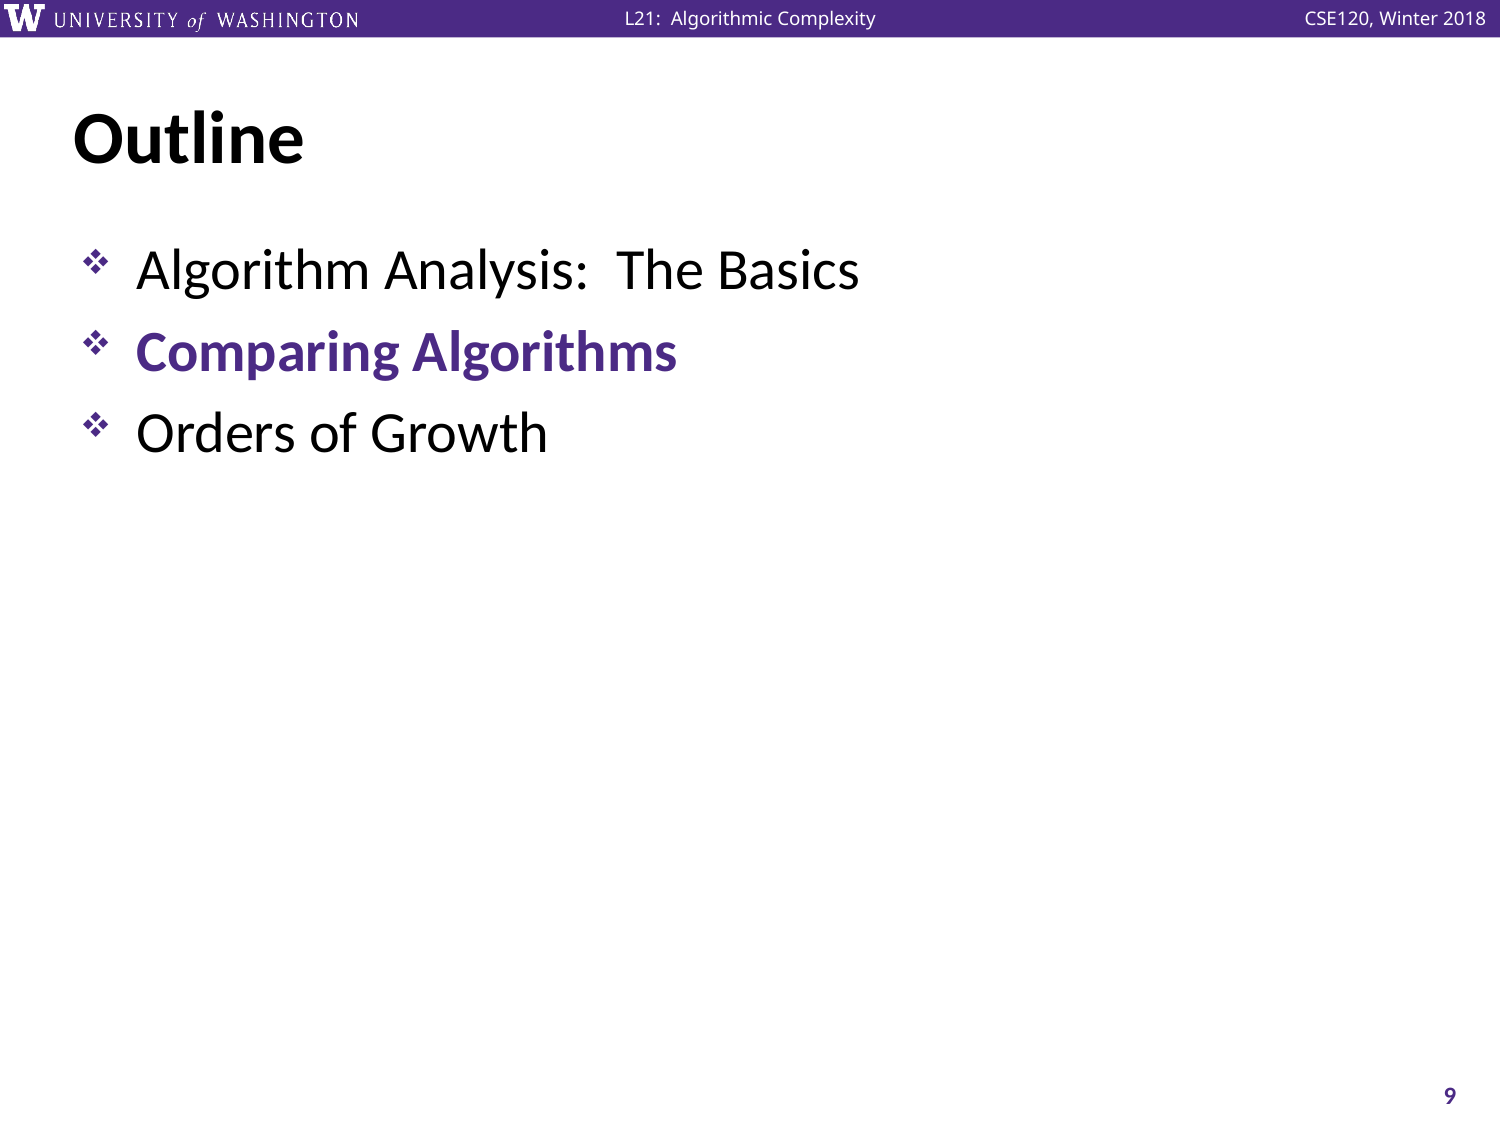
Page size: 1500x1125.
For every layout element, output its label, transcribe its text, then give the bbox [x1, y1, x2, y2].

title Outline [58, 71, 1438, 197]
list Algorithm Analysis: The Basics Comparing Algorithms Orders of Growth [64, 223, 1438, 1040]
picture [4, 4, 358, 32]
slide_number 9 [1400, 1065, 1500, 1125]
